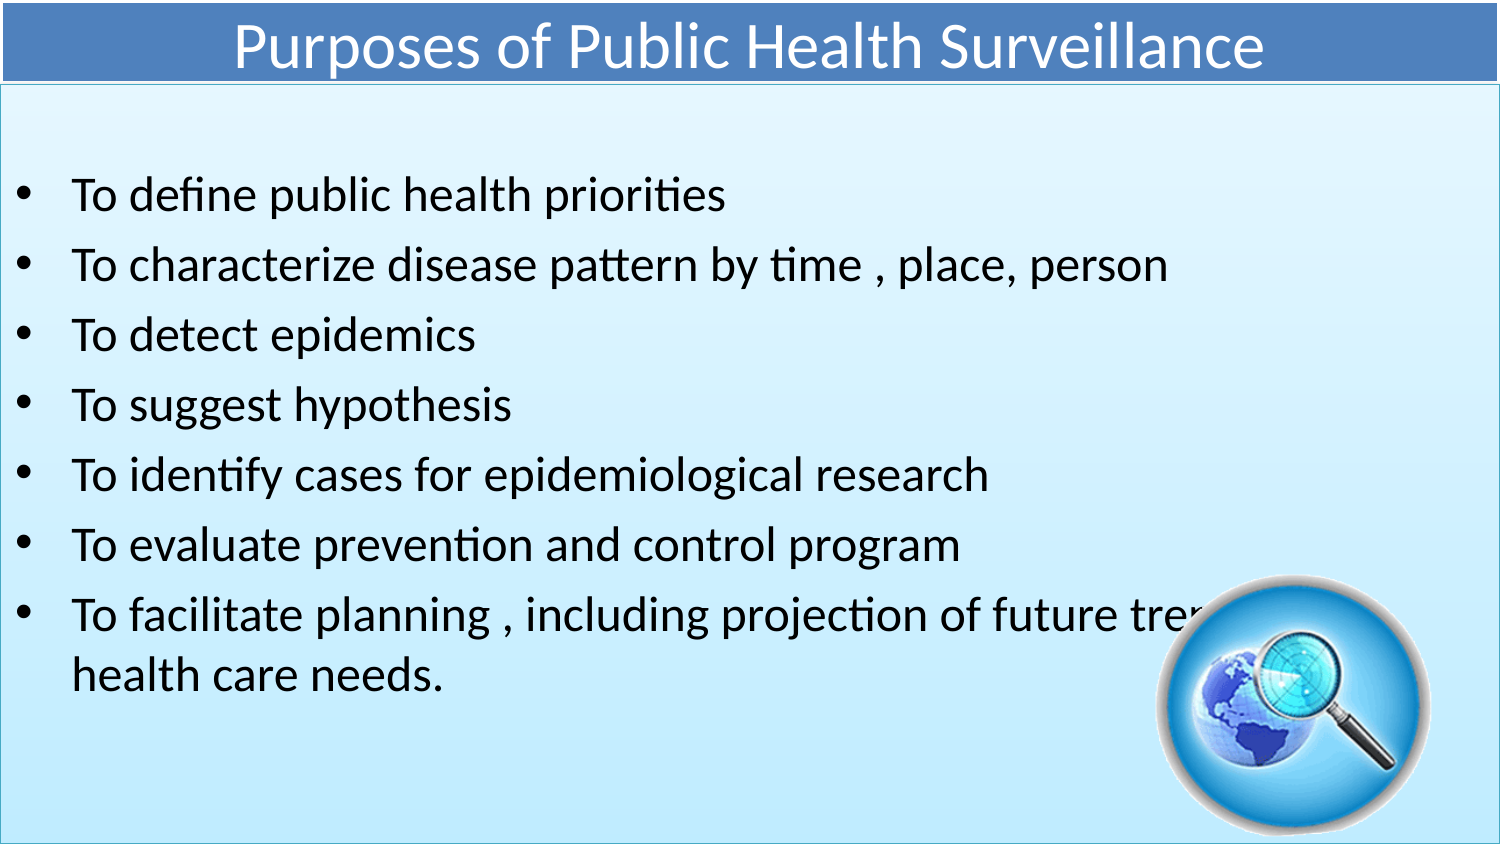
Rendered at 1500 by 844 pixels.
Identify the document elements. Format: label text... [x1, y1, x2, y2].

slide_number 19 [1074, 782, 1082, 827]
picture [1087, 567, 1500, 844]
list To define public health priorities To characterize disease pattern by time , place, person To detect epidemics To suggest hypothesis To identify cases for epidemiological research To evaluate prevention and control program To facilitate planning , including projection of future trends and health care needs. [0, 84, 1500, 844]
title Purposes of Public Health Surveillance [0, 0, 1500, 83]
